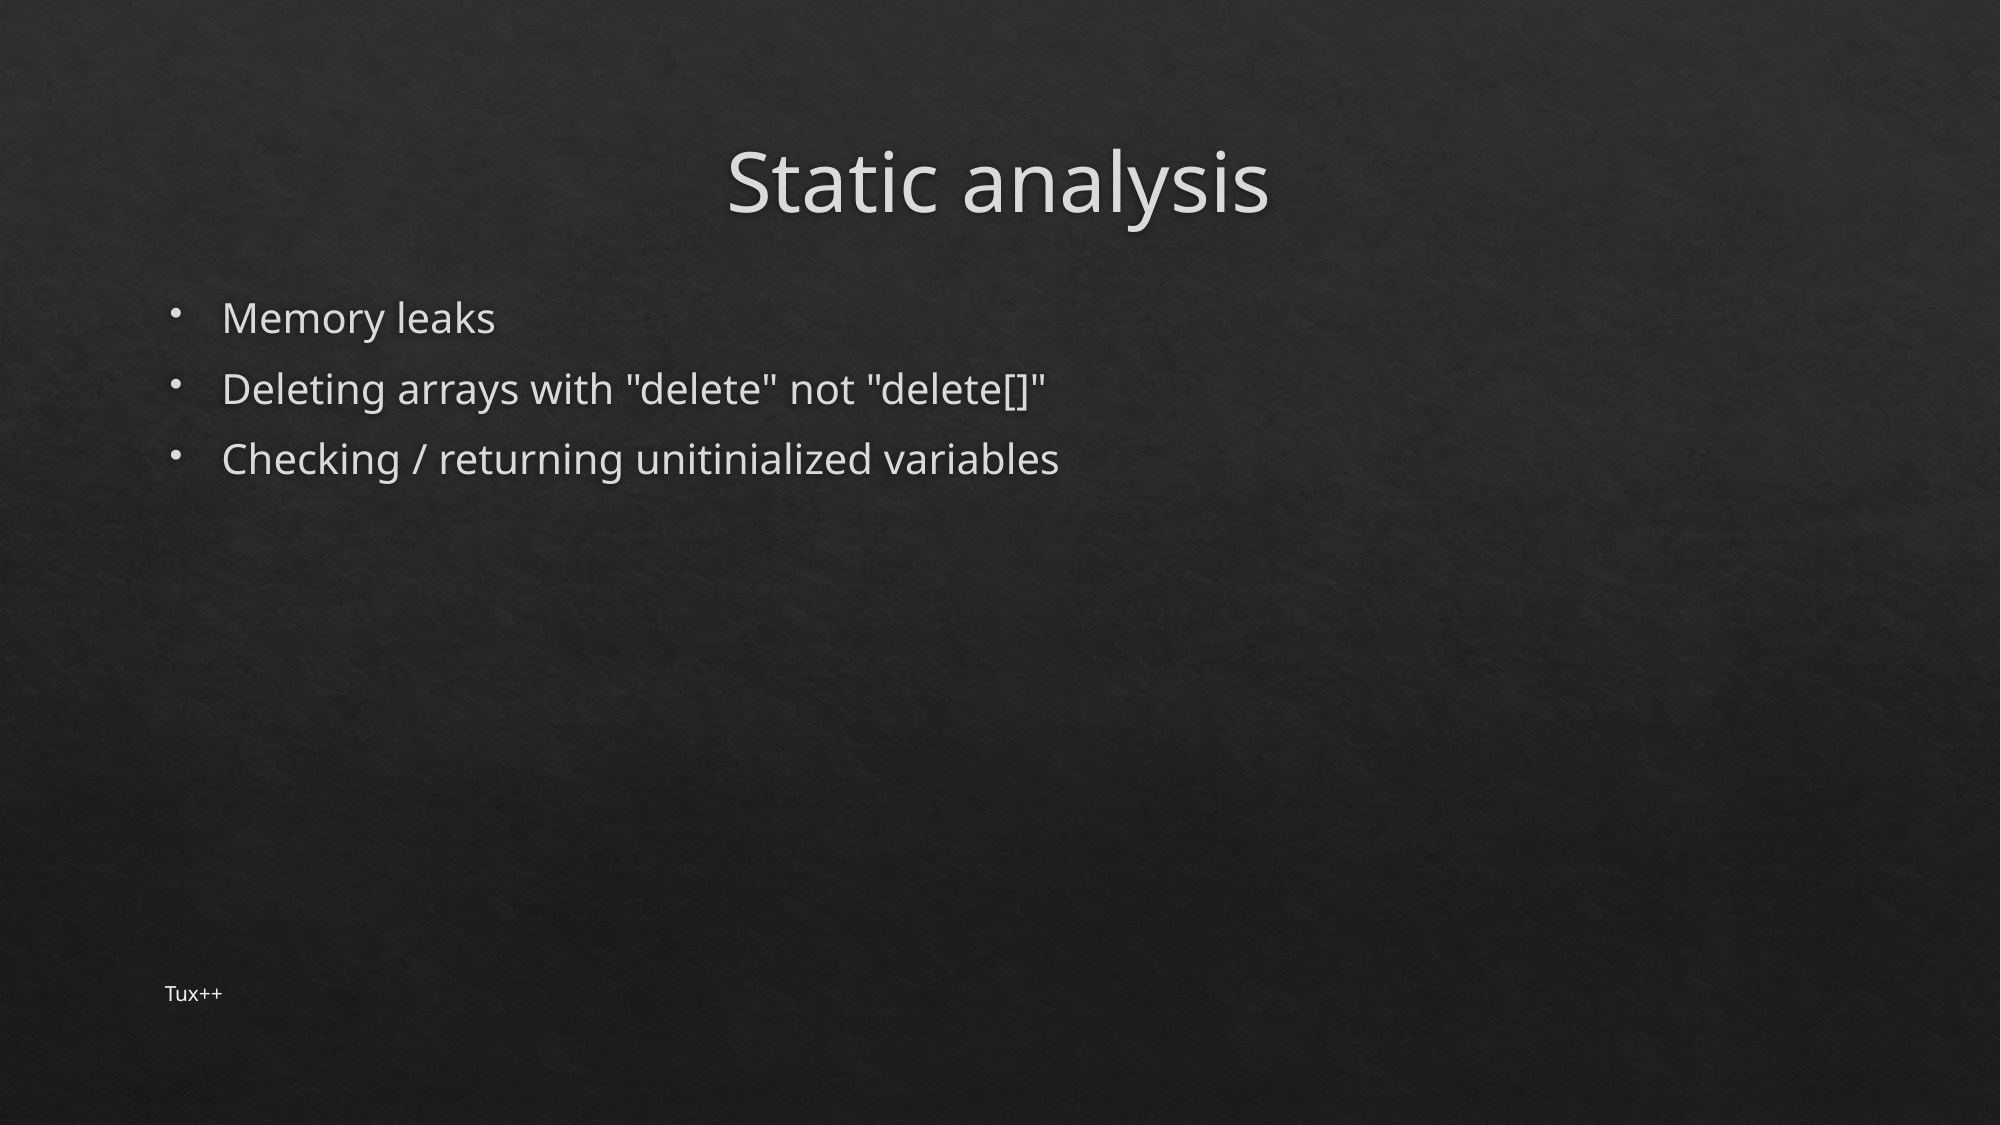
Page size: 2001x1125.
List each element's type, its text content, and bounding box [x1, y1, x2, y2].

footer Tux++ [149, 965, 1245, 1025]
title Static analysis [149, 99, 1849, 260]
list Memory leaks Deleting arrays with "delete" not "delete[]" Checking / returning unitinialized variables [149, 284, 1849, 950]
